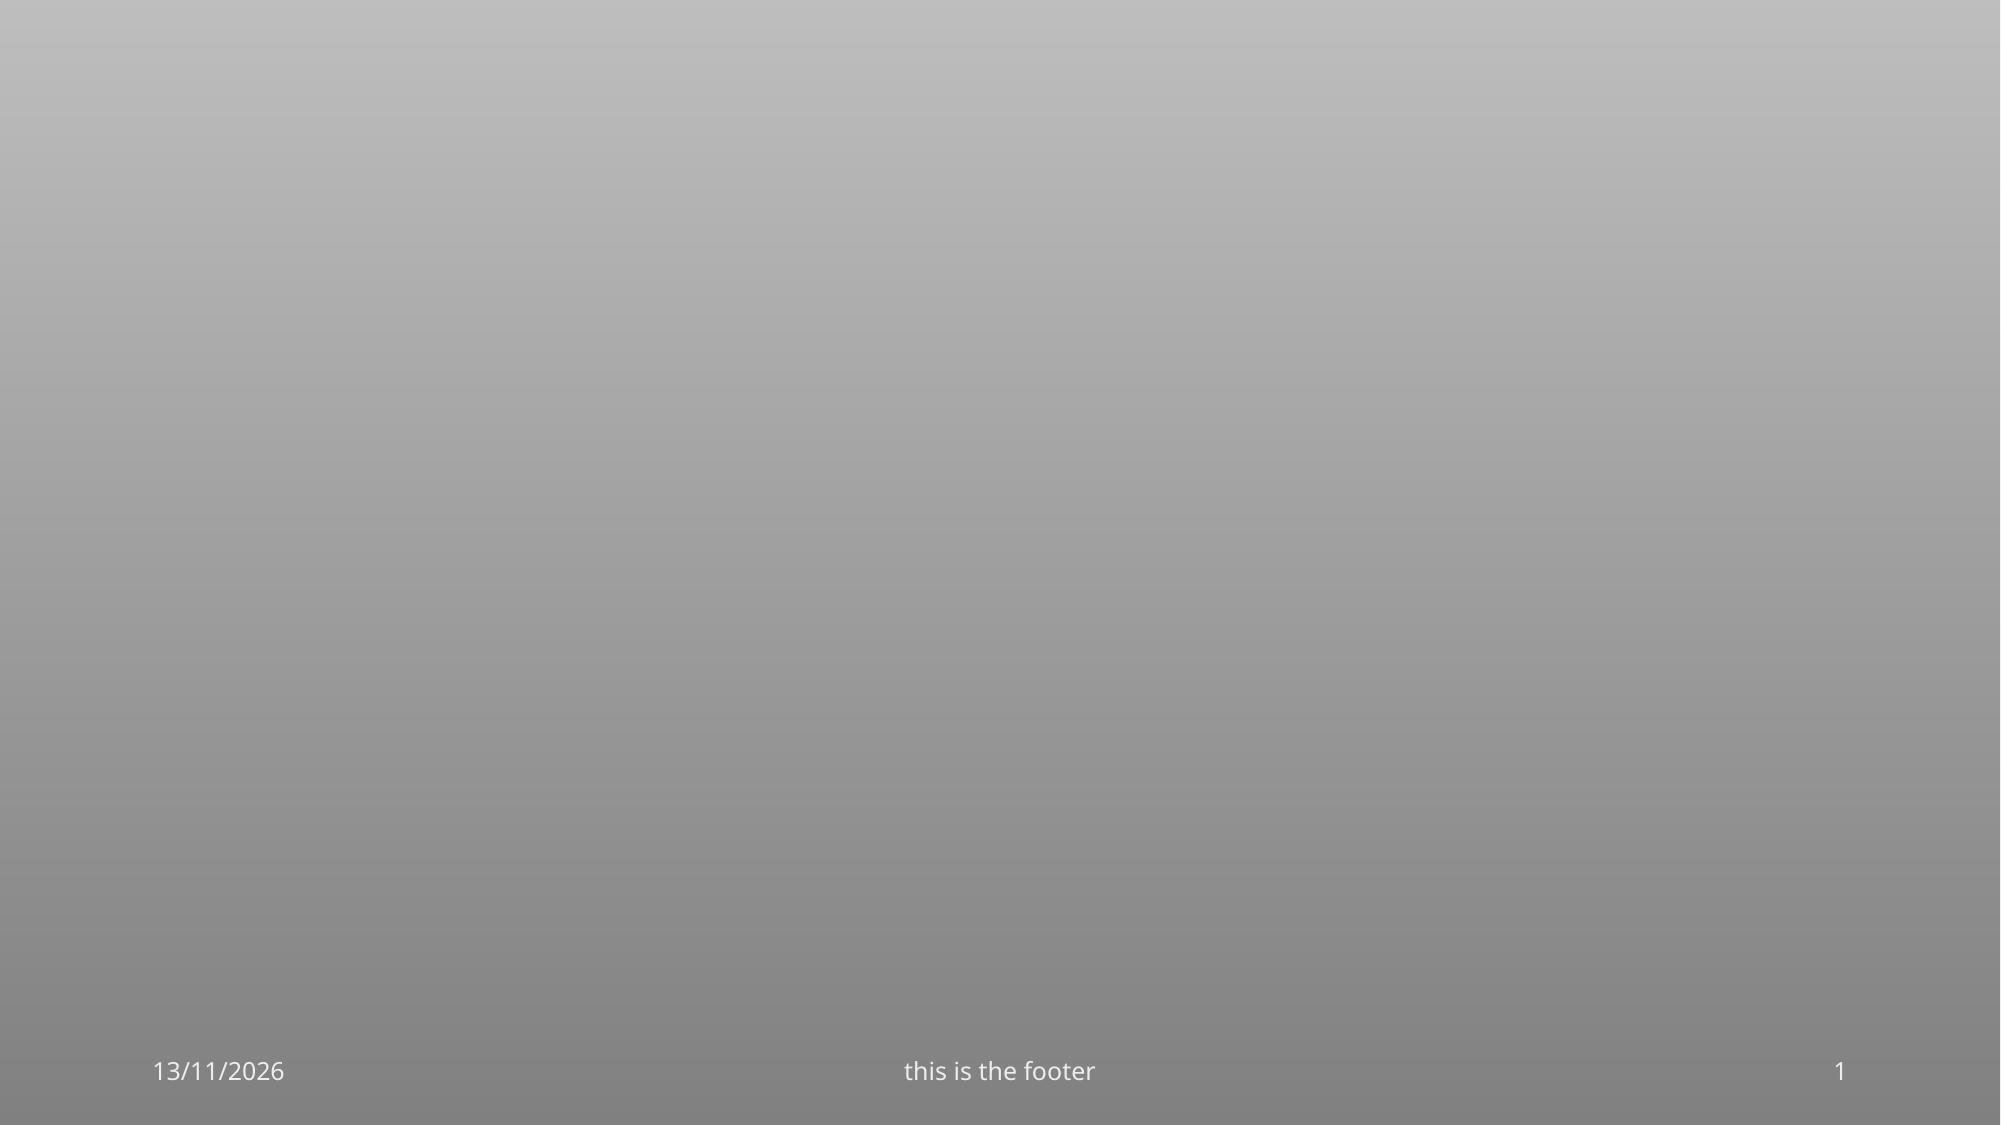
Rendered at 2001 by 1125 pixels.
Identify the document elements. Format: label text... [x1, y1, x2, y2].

footer this is the footer [662, 1042, 1338, 1103]
picture [0, 0, 2001, 1125]
slide_number 1 [1412, 1042, 1863, 1103]
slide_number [137, 1042, 588, 1103]
